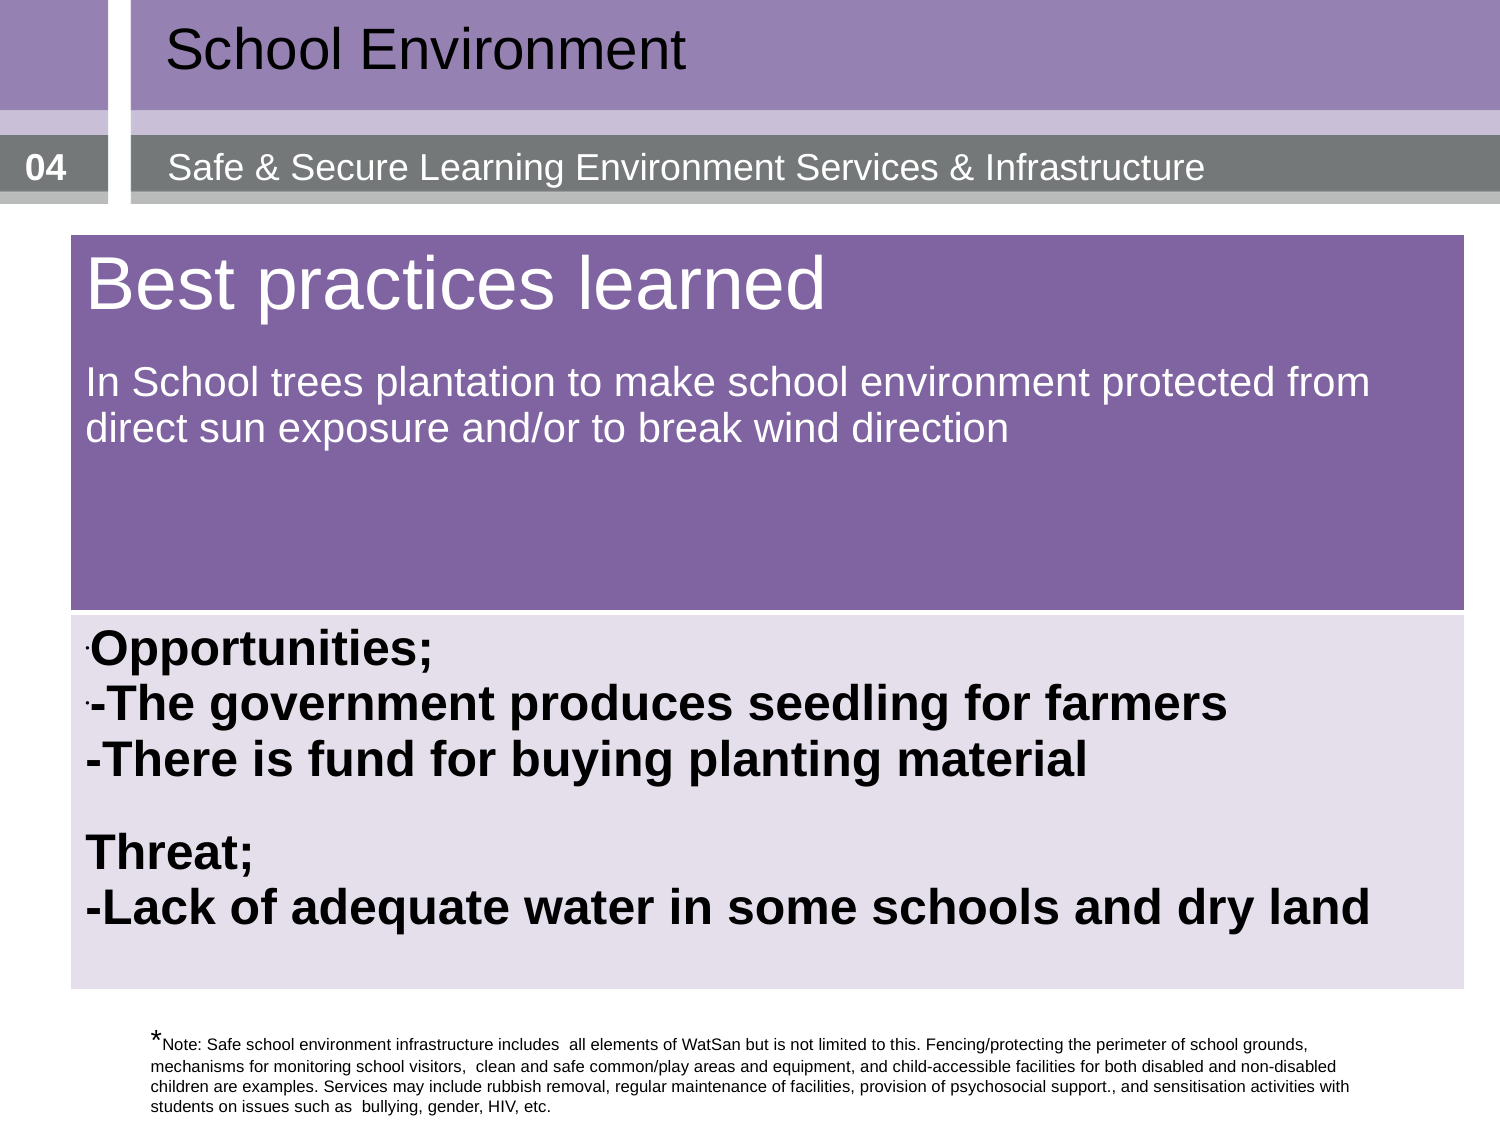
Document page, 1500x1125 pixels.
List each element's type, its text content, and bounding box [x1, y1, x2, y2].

text_box [0, 135, 1500, 204]
text_box *Note: Safe school environment infrastructure includes all elements of WatSan but is not limited to this. Fencing/protecting the perimeter of school grounds, mechanisms for monitoring school visitors, clean and safe common/play areas and equipment, and child-accessible facilities for both disabled and non-disabled children are examples. Services may include rubbish removal, regular maintenance of facilities, provision of psychosocial support., and sensitisation activities with students on issues such as bullying, gender, HIV, etc. [135, 1013, 1376, 1124]
text_box [0, 0, 1500, 135]
table_cell Opportunities; -The government produces seedling for farmers -There is fund for buying planting material Threat; -Lack of adequate water in some schools and dry land [71, 615, 1464, 989]
text_box 04 [2, 135, 89, 196]
table_header Best practices learned In School trees plantation to make school environment protected from direct sun exposure and/or to break wind direction [71, 235, 1464, 610]
text_box Safe & Secure Learning Environment Services & Infrastructure [152, 135, 1430, 196]
text_box School Environment [150, 3, 1037, 89]
